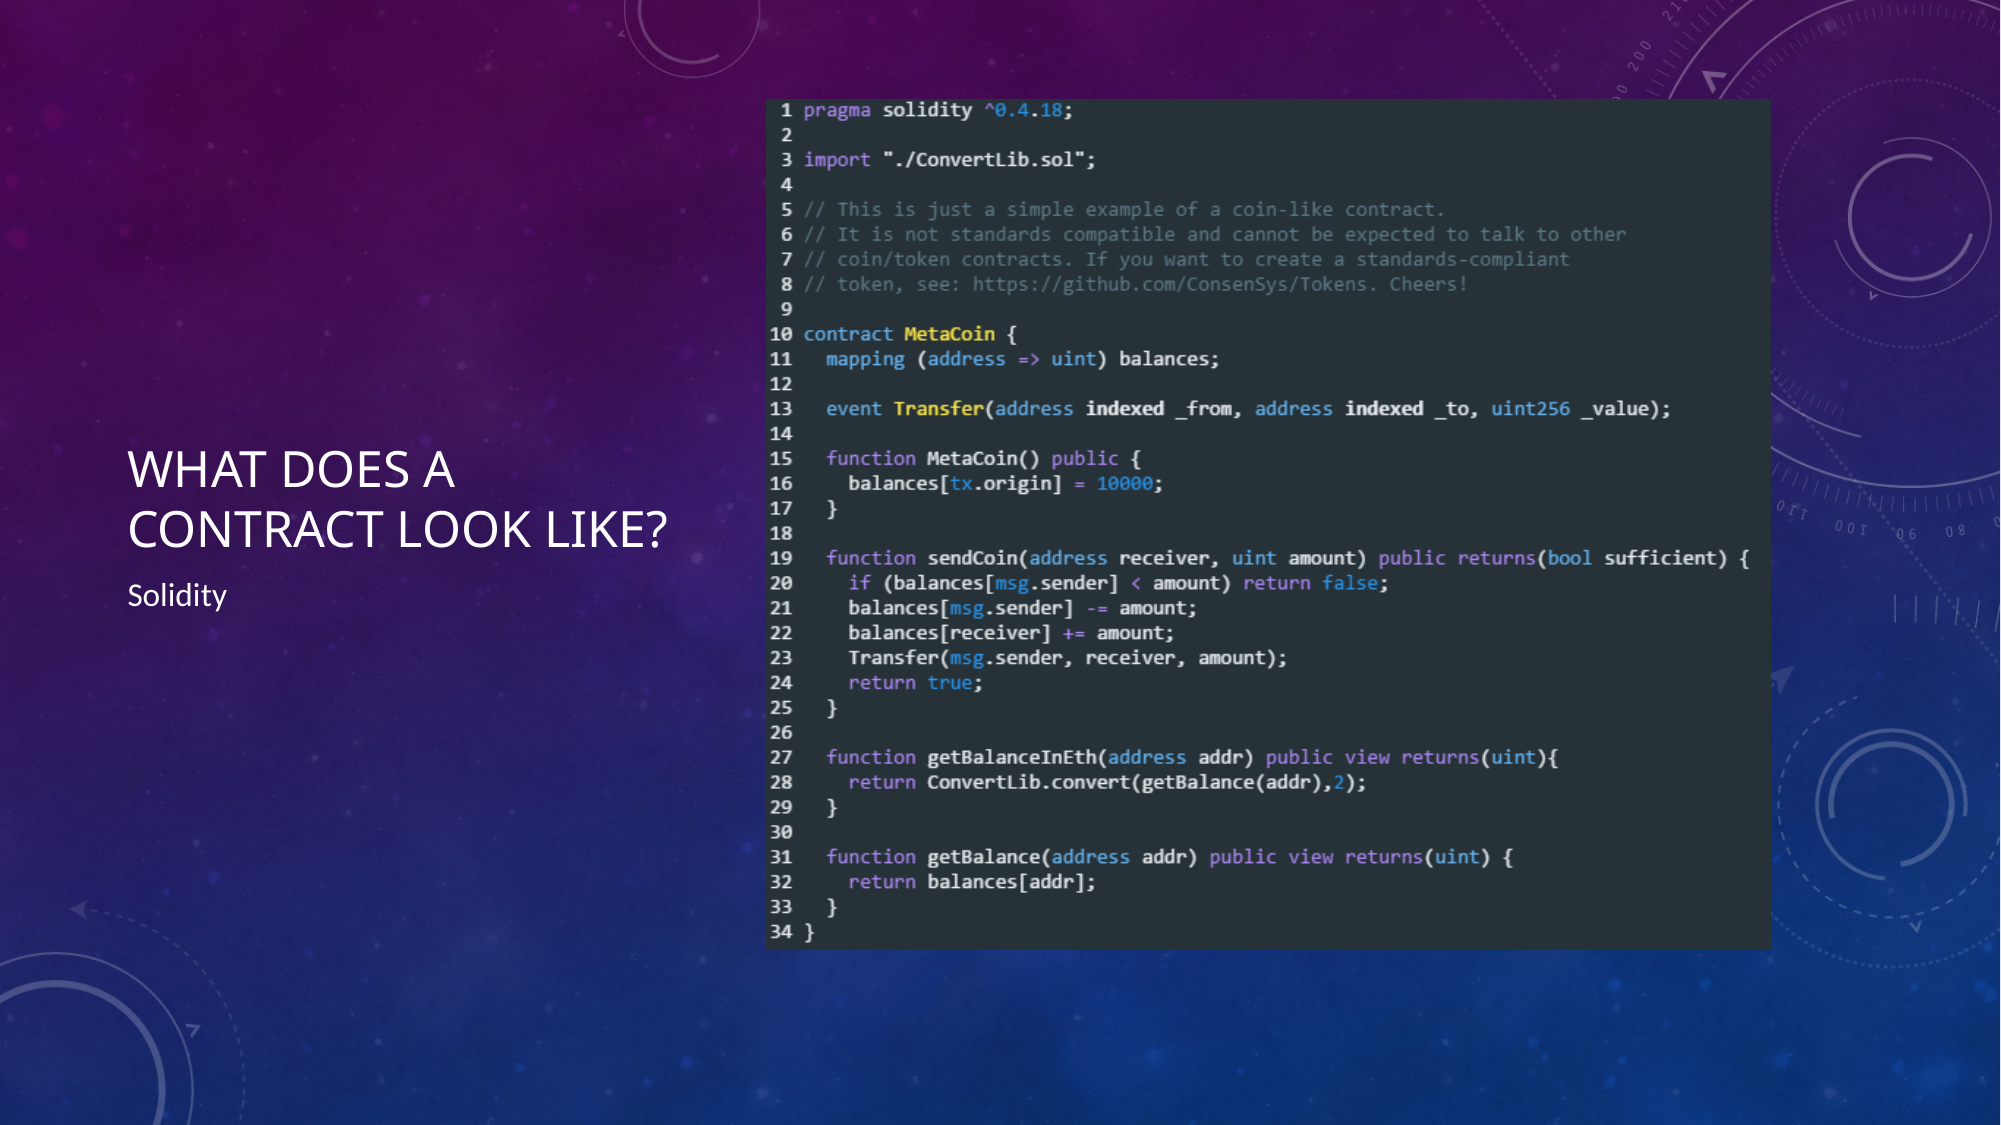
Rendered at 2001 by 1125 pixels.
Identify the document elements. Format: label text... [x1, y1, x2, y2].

picture [0, 0, 2001, 1125]
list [766, 99, 1771, 951]
title What Does a Contract Look like? [112, 340, 717, 565]
list Solidity [112, 565, 717, 866]
